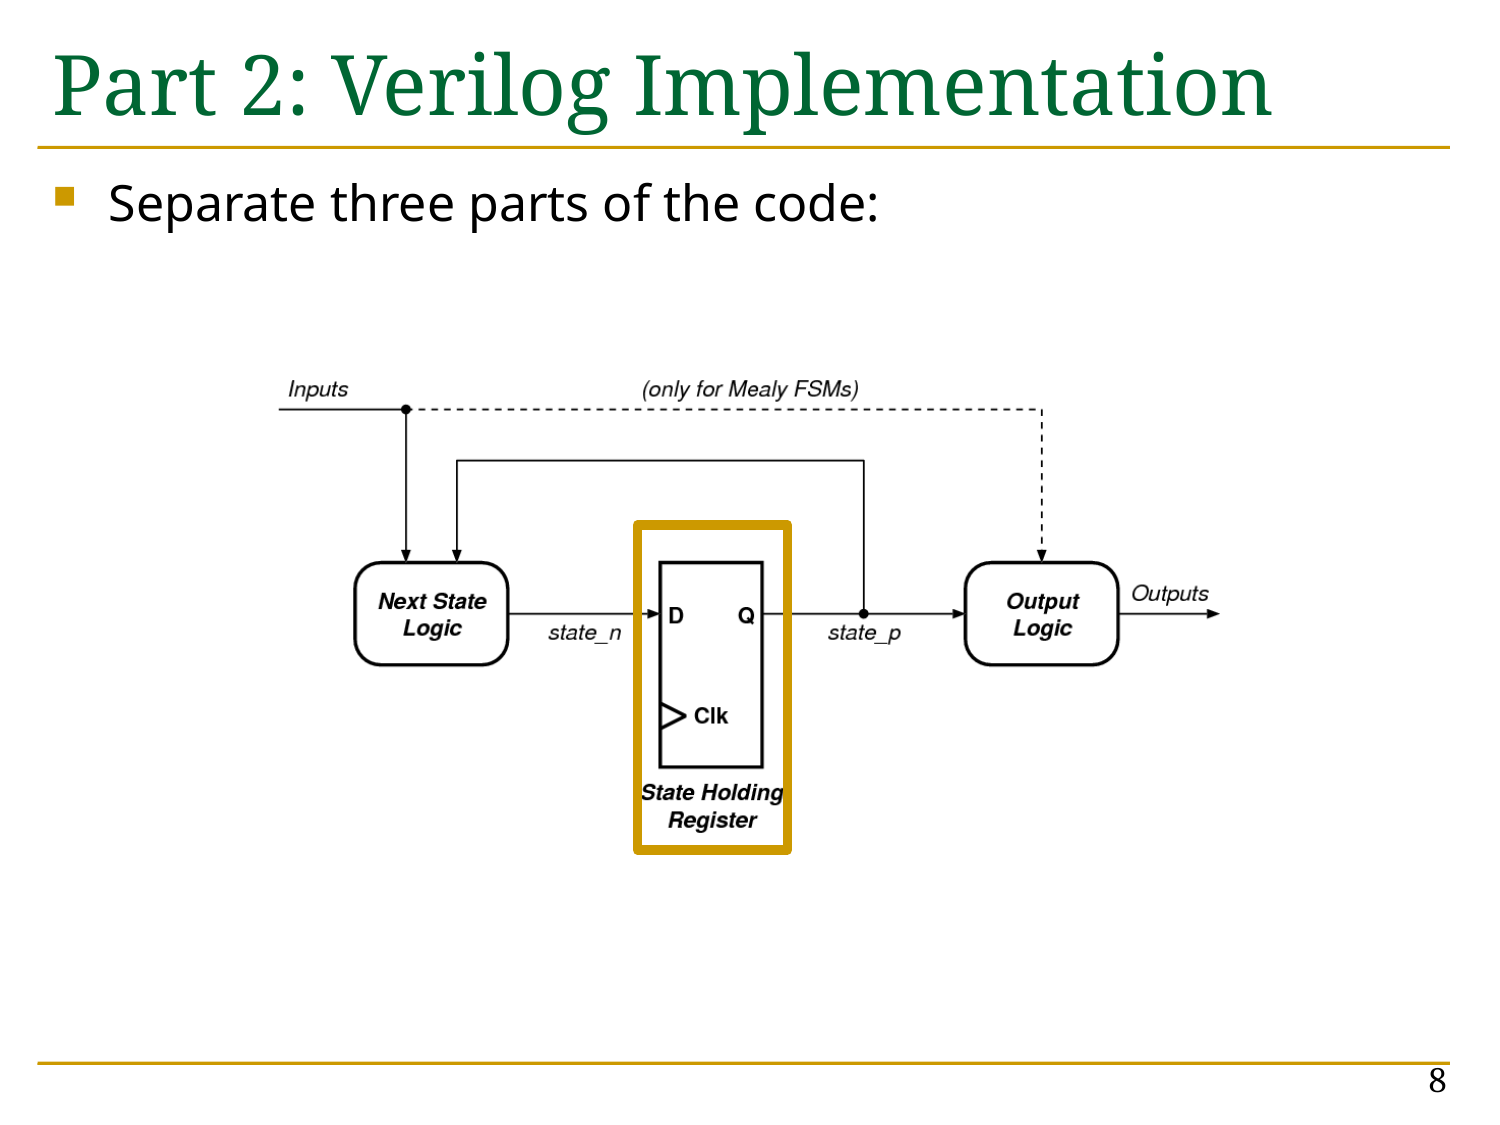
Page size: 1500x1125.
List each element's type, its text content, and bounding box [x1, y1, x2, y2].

list Separate three parts of the code: [37, 163, 1450, 1016]
slide_number 8 [1111, 1036, 1462, 1112]
title Part 2: Verilog Implementation [37, 24, 1450, 163]
picture [276, 371, 1224, 839]
